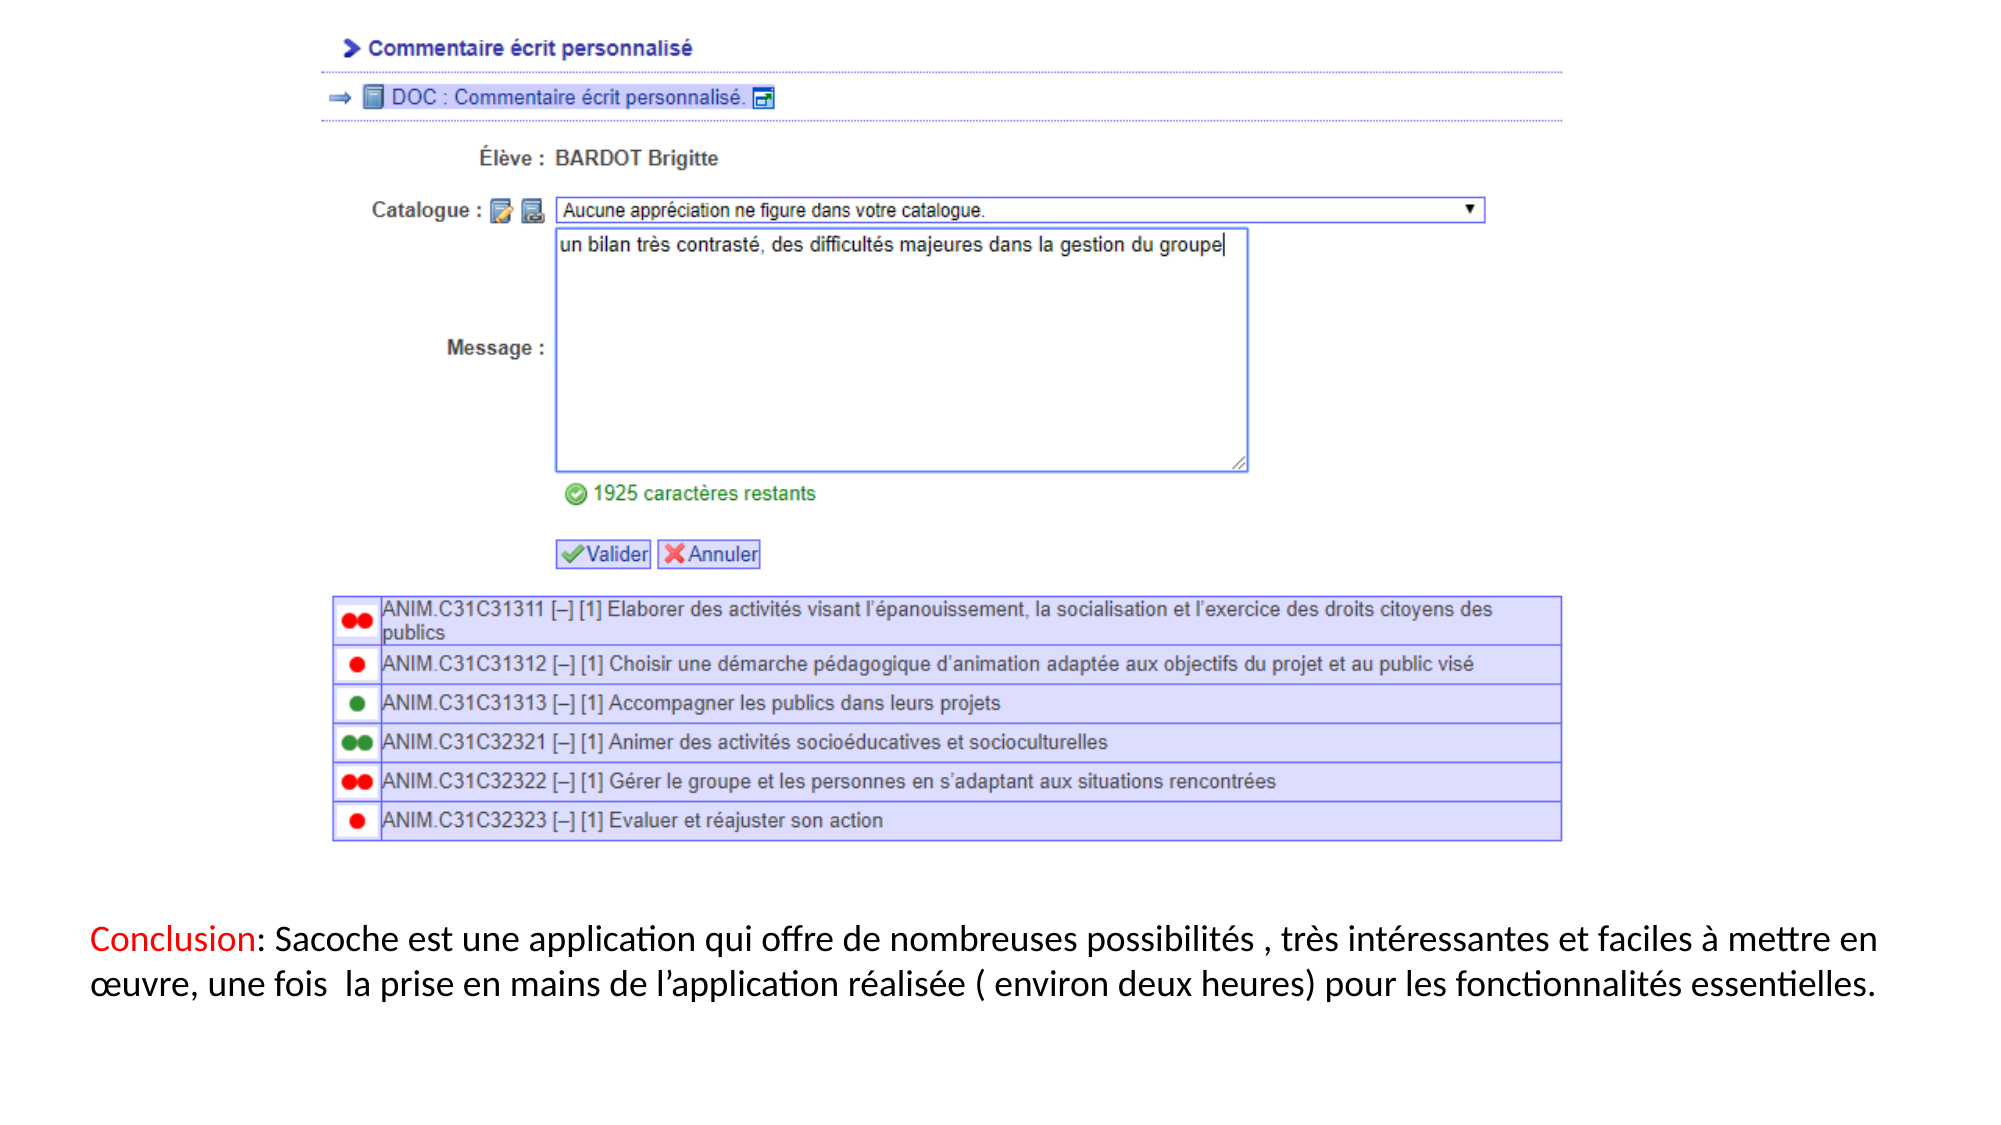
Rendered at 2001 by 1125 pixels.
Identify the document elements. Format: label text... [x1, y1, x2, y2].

picture [305, 17, 1575, 873]
text_box Conclusion: Sacoche est une application qui offre de nombreuses possibilités , très intéressantes et faciles à mettre en œuvre, une fois la prise en mains de l’application réalisée ( environ deux heures) pour les fonctionnalités essentielles. [75, 906, 1932, 1011]
